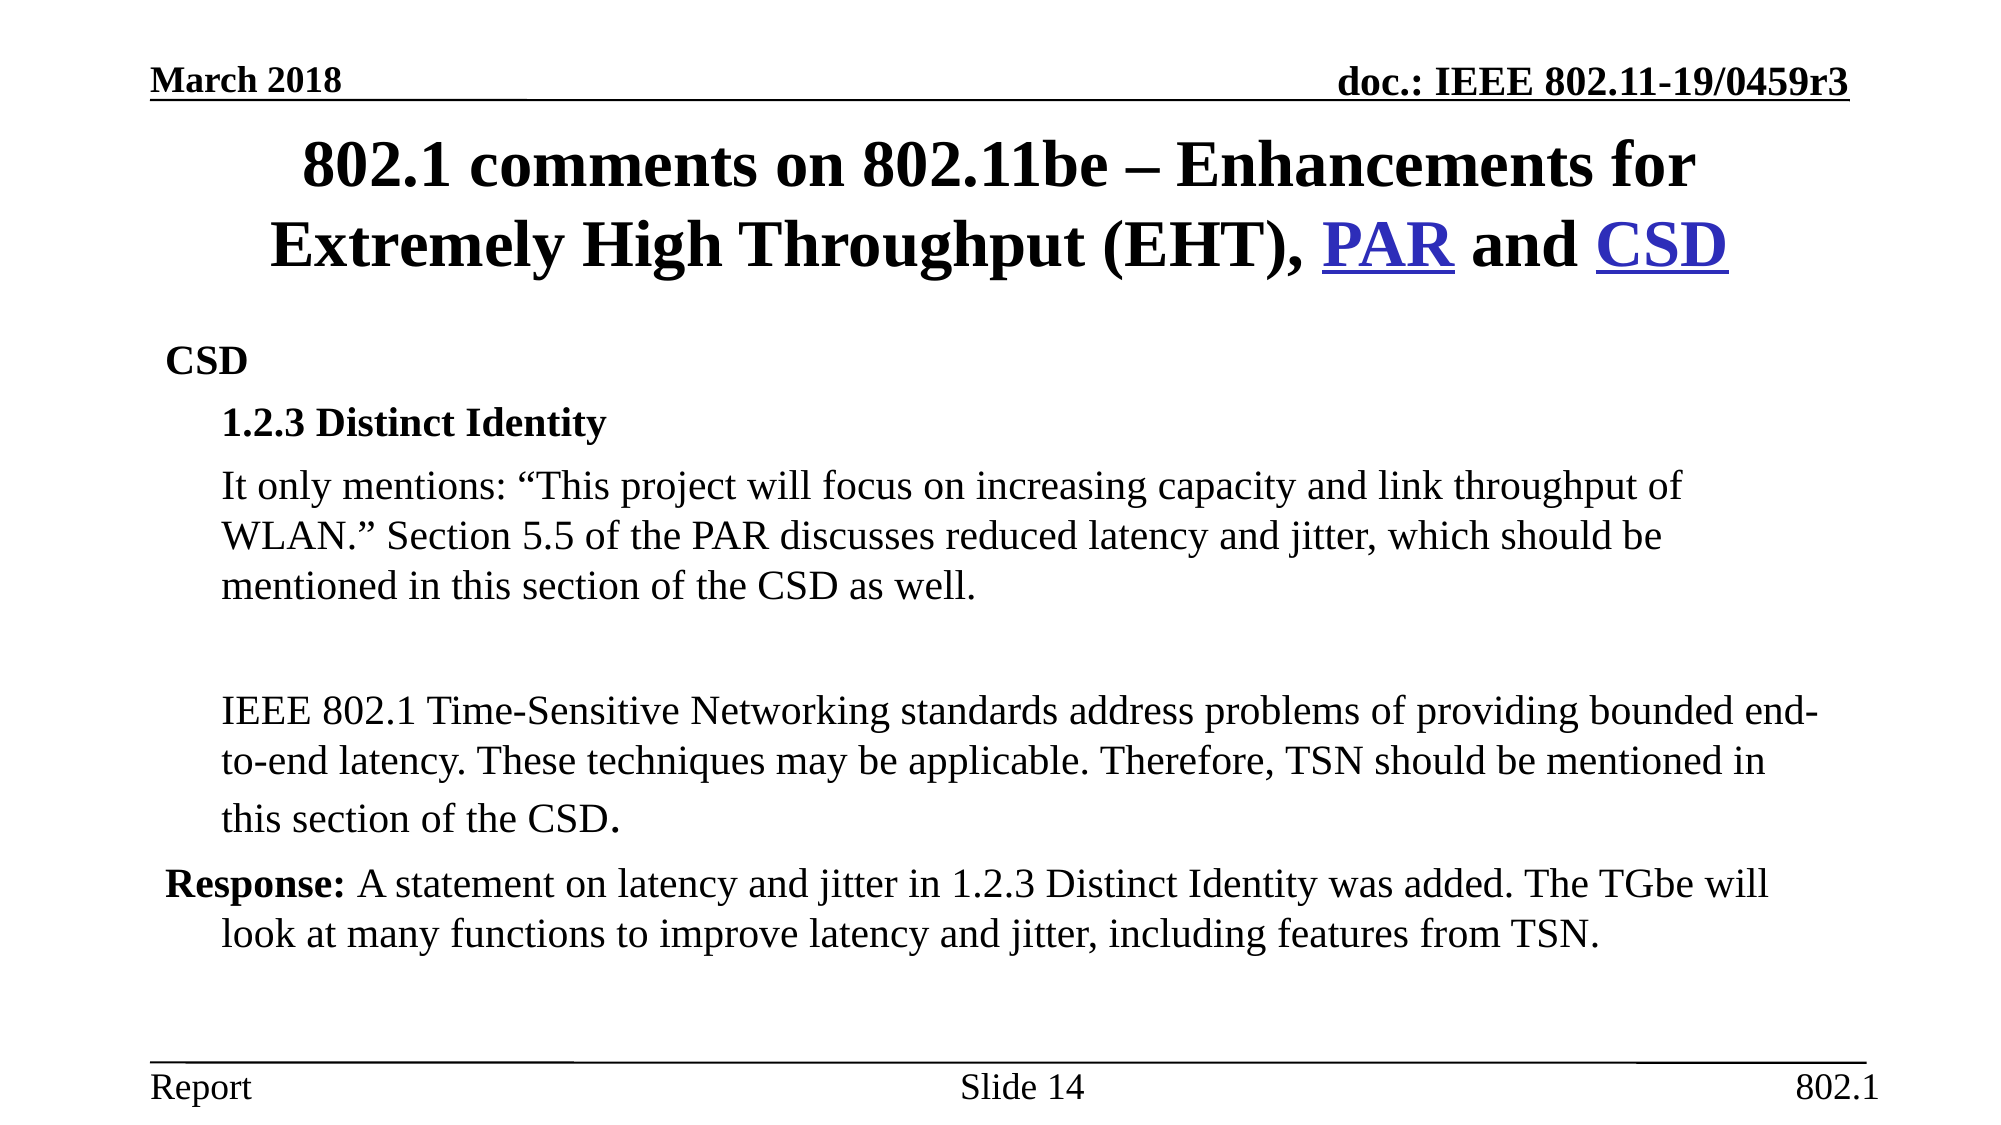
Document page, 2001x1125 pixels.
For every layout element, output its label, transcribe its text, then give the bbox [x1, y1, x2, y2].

title 802.1 comments on 802.11be – Enhancements for Extremely High Throughput (EHT), PAR and CSD [149, 112, 1850, 288]
footer 802.1 [1436, 1061, 1881, 1108]
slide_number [149, 49, 431, 100]
list CSD 1.2.3 Distinct Identity It only mentions: “This project will focus on increasing capacity and link throughput of WLAN.” Section 5.5 of the PAR discusses reduced latency and jitter, which should be mentioned in this section of the CSD as well. IEEE 802.1 Time-Sensitive Networking standards address problems of providing bounded end-to-end latency. These techniques may be applicable. Therefore, TSN should be mentioned in this section of the CSD. Response: A statement on latency and jitter in 1.2.3 Distinct Identity was added. The TGbe will look at many functions to improve latency and jitter, including features from TSN. [149, 324, 1850, 1000]
slide_number Slide 14 [950, 1061, 1095, 1125]
